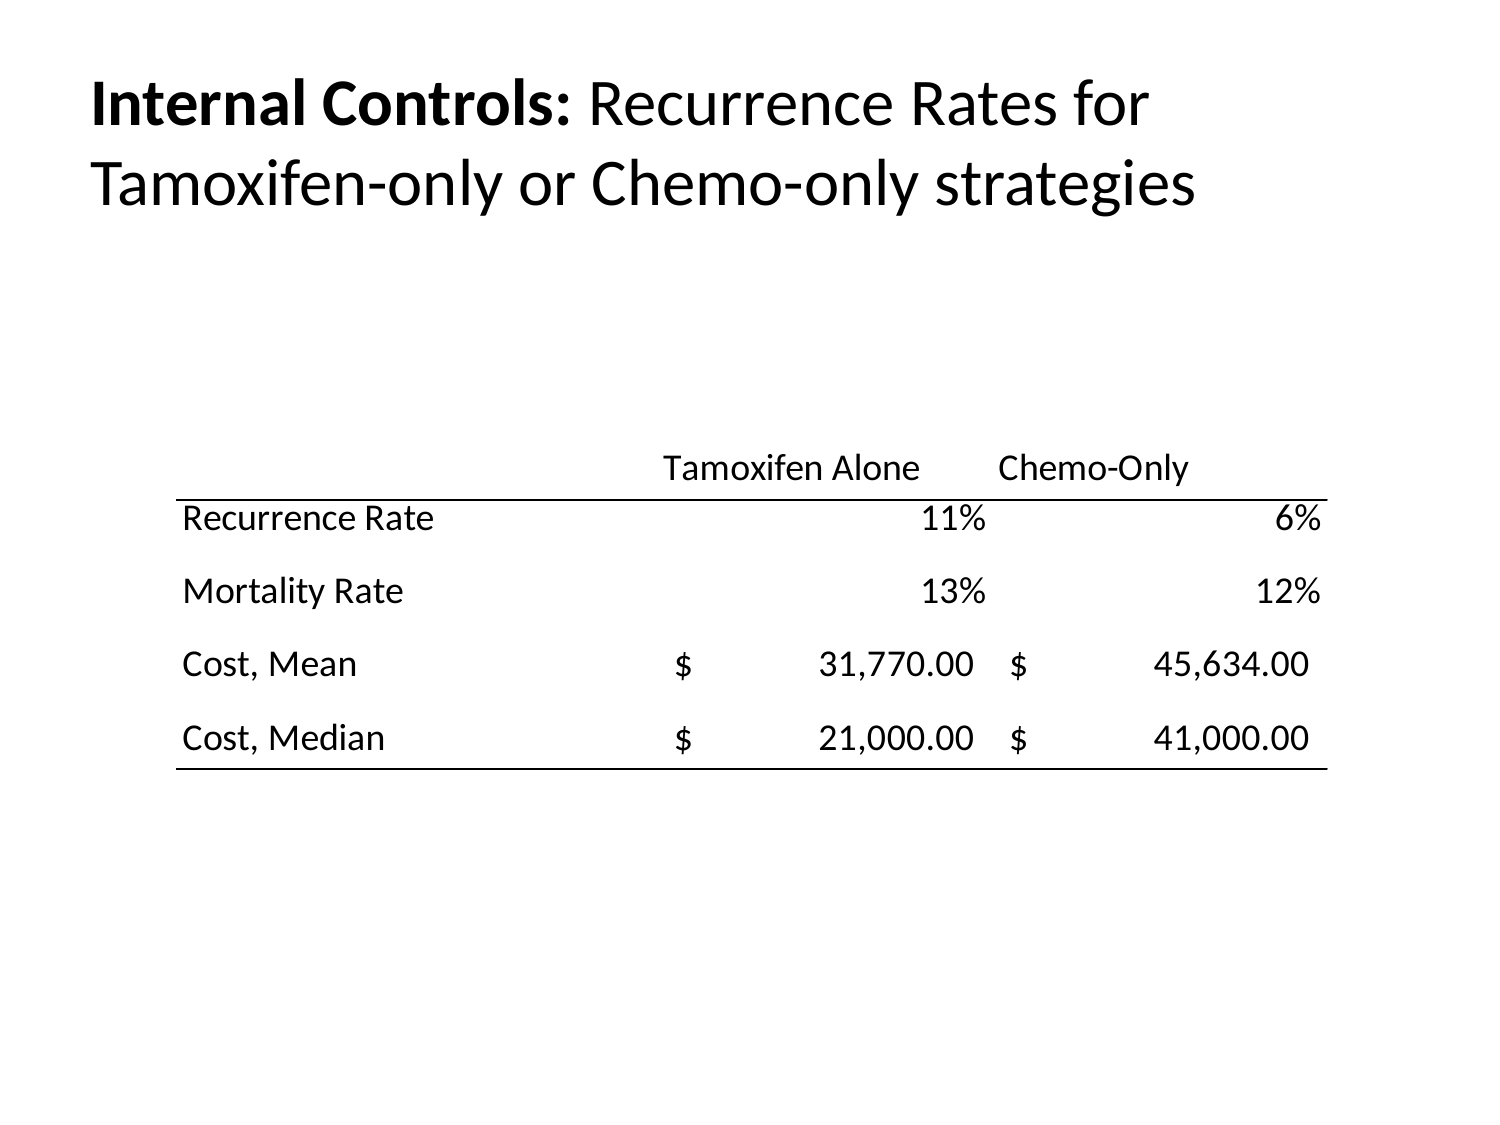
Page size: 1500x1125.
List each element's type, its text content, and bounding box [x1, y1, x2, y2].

picture [174, 449, 1329, 771]
title Internal Controls: Recurrence Rates for Tamoxifen-only or Chemo-only strategies [75, 45, 1425, 233]
